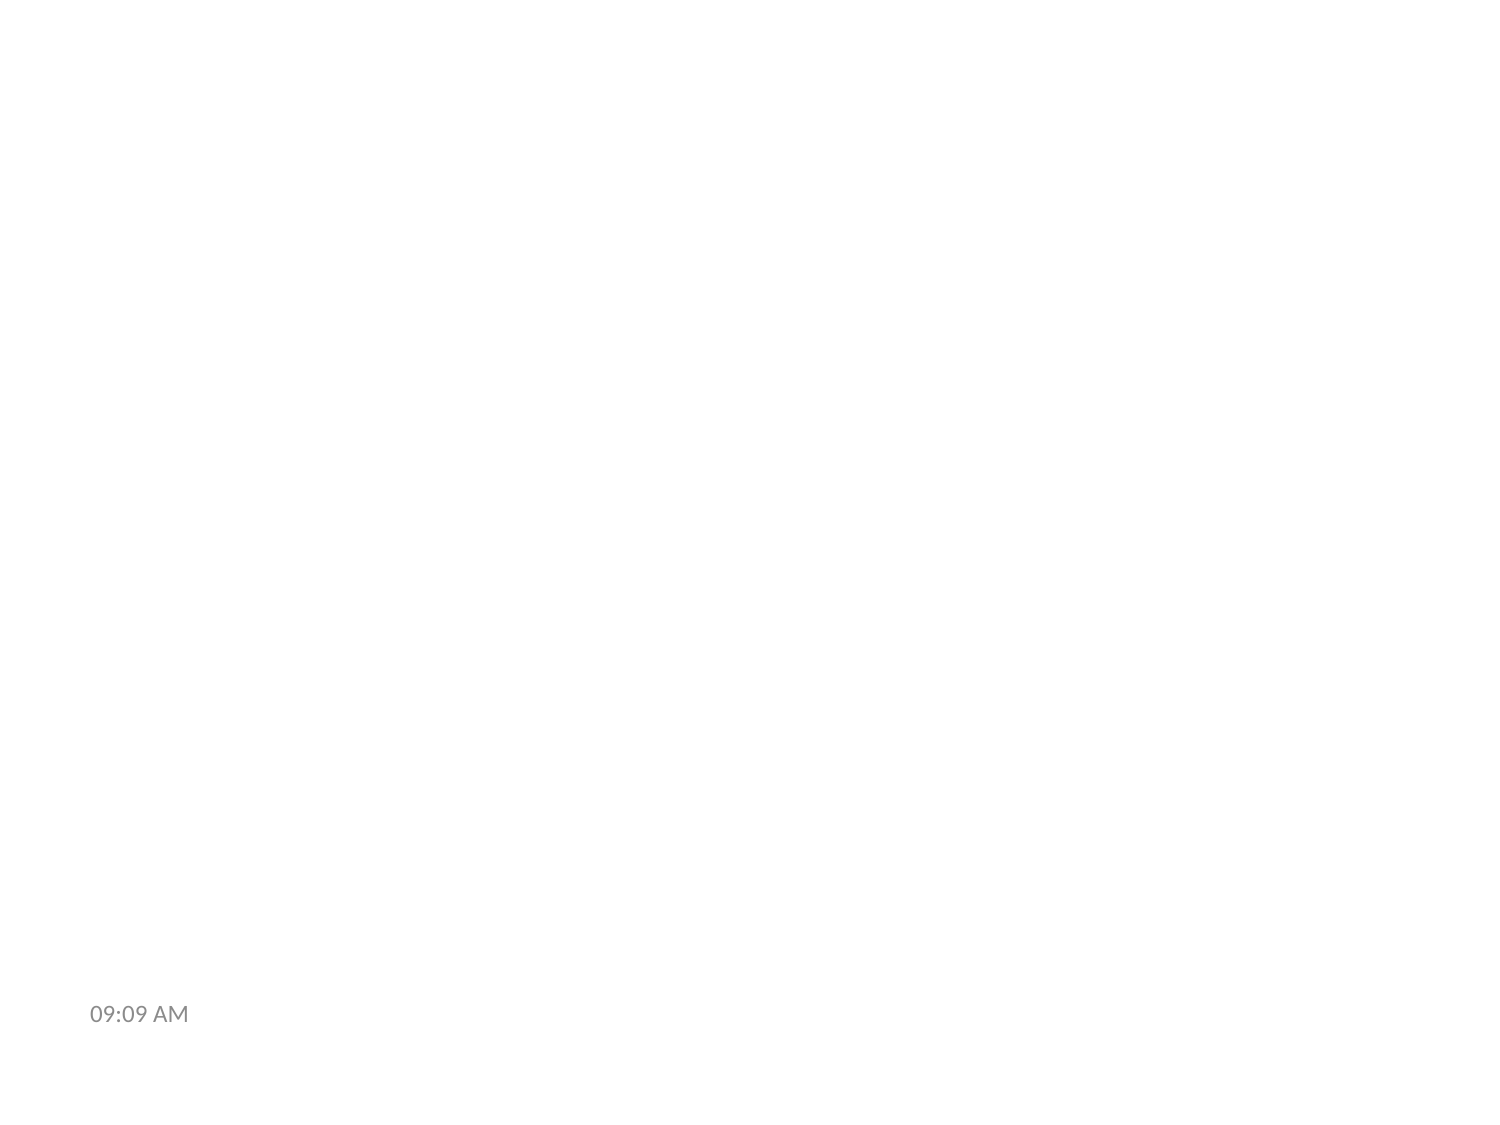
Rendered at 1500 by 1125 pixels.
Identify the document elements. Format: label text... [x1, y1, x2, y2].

text_box 3:35 PM [75, 982, 425, 1043]
